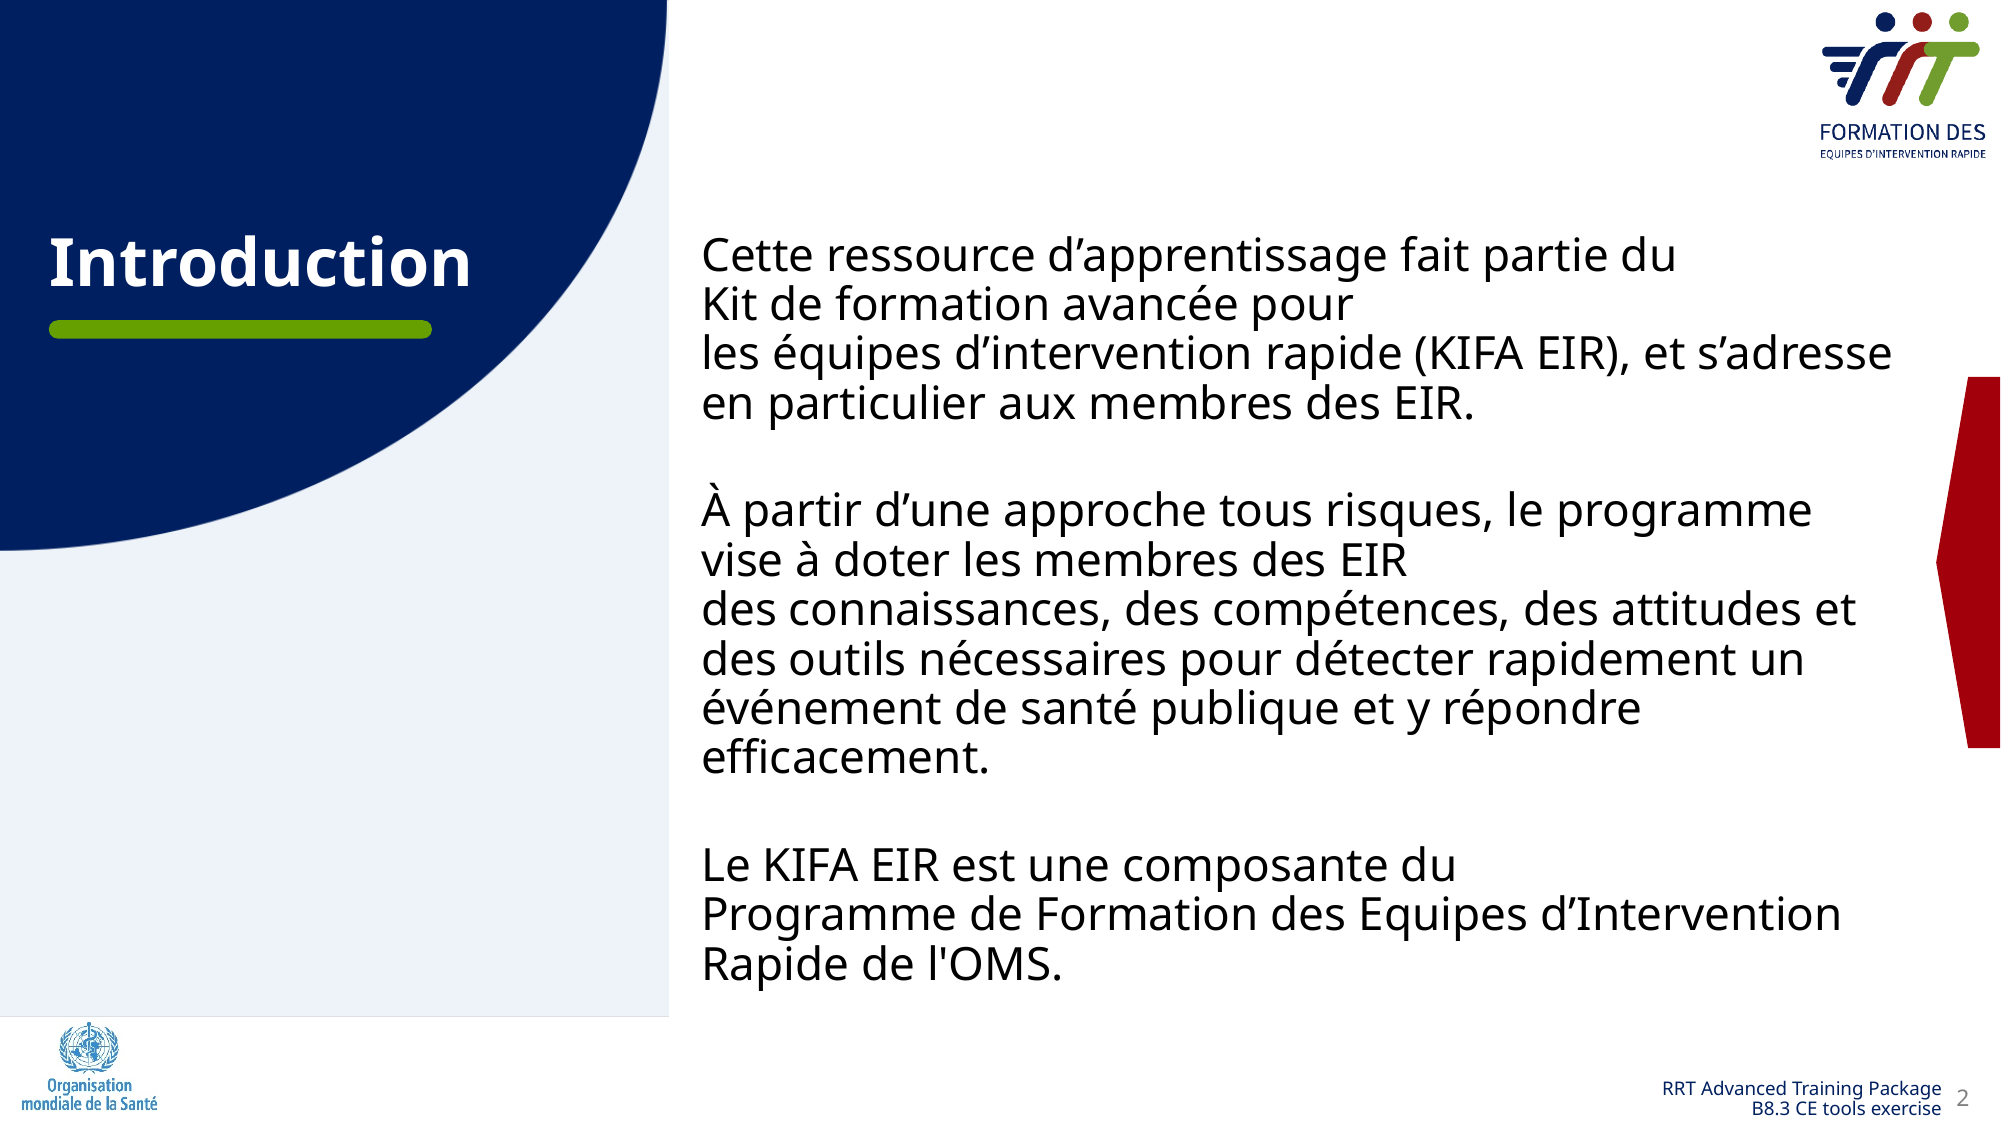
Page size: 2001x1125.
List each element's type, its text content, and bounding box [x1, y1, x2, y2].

picture [0, 0, 669, 1018]
title Introduction [49, 162, 586, 301]
list Cette ressource d’apprentissage fait partie du Kit de formation avancée pour les équipes d’intervention rapide (KIFA EIR), et s’adresse en particulier aux membres des EIR. À partir d’une approche tous risques, le programme vise à doter les membres des EIR des connaissances, des compétences, des attitudes et des outils nécessaires pour détecter rapidement un événement de santé publique et y répondre efficacement. Le KIFA EIR est une composante du Programme de Formation des Equipes d’Intervention Rapide de l'OMS. [700, 231, 1937, 1049]
picture [20, 1020, 158, 1111]
picture [1820, 11, 1986, 160]
